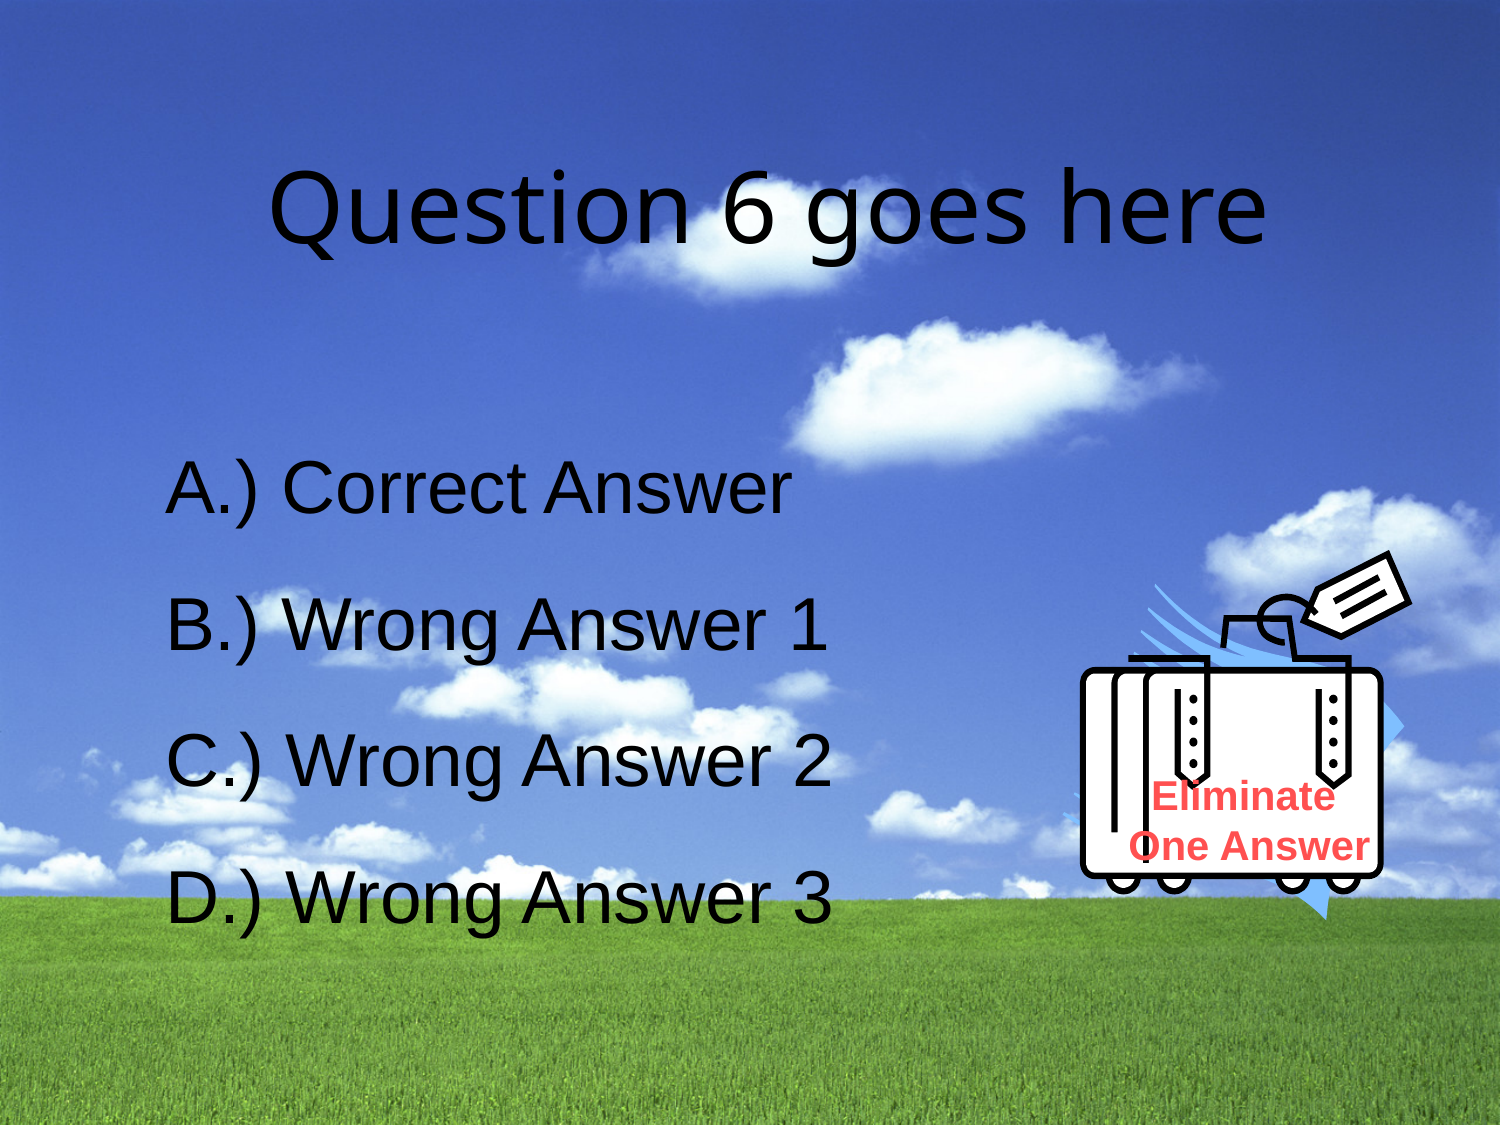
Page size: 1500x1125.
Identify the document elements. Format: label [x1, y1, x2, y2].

picture [0, 0, 1500, 1125]
text_box [1062, 549, 1413, 921]
